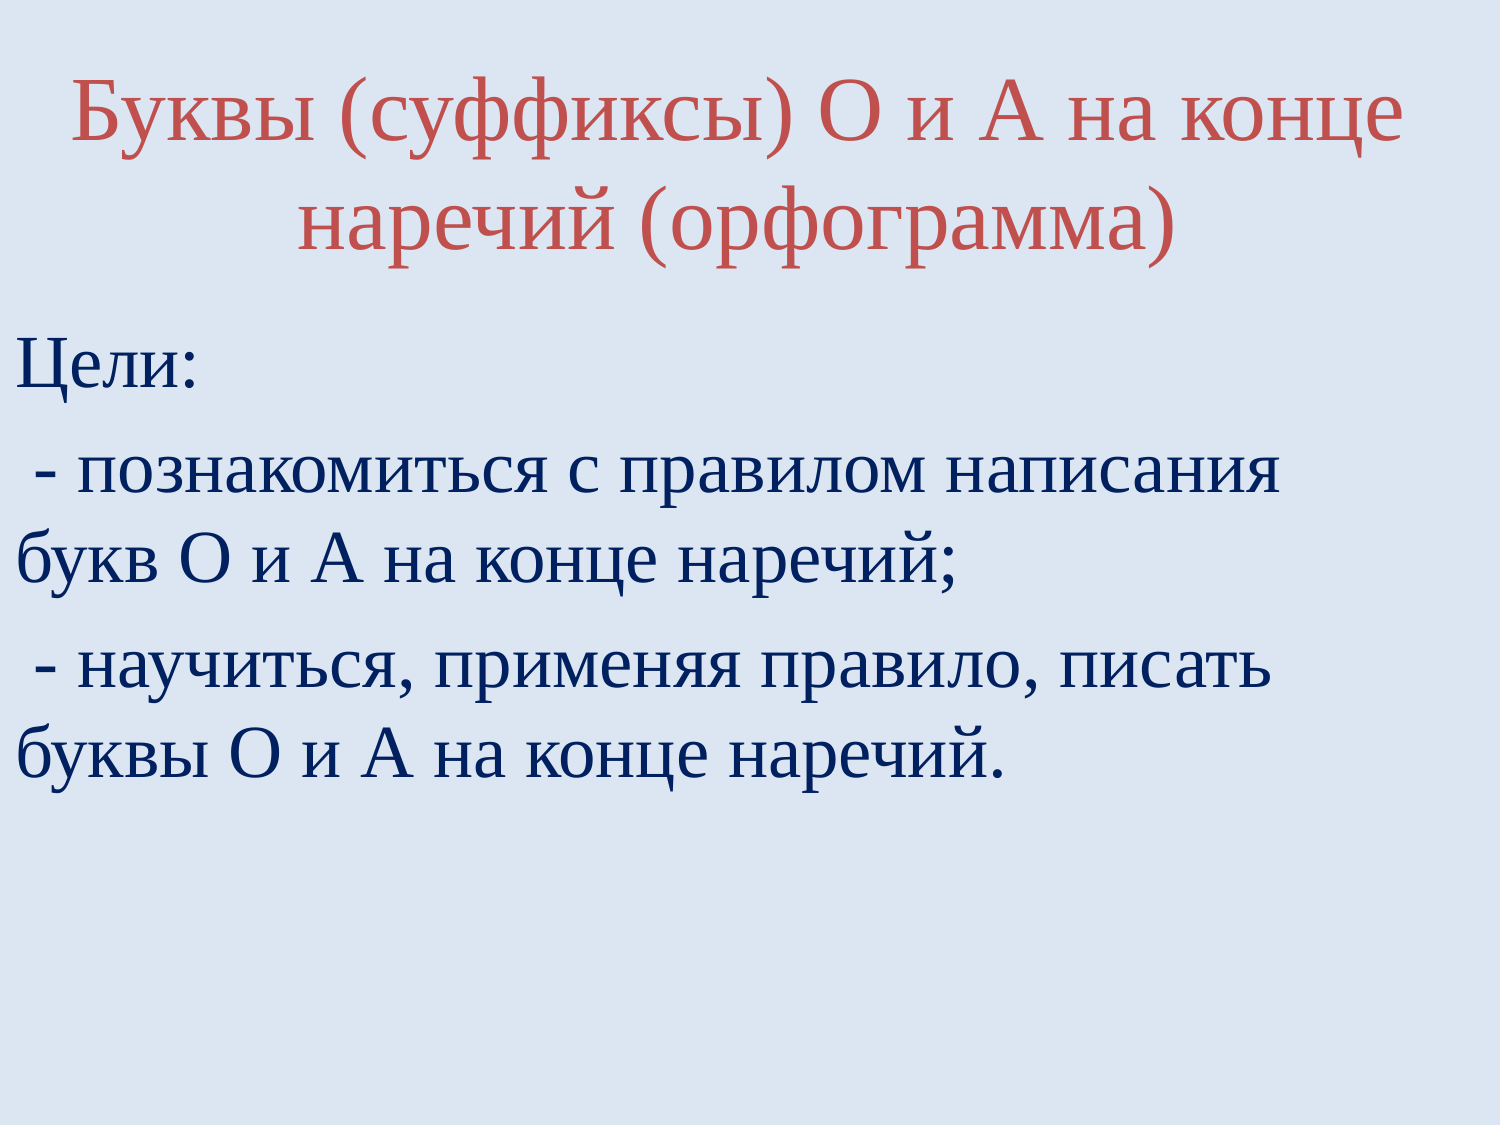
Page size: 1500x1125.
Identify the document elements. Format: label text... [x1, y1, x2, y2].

subtitle Цели: - познакомиться с правилом написания букв О и А на конце наречий; - научиться, применяя правило, писать буквы О и А на конце наречий. [0, 304, 1500, 1125]
title Буквы (суффиксы) О и А на конце наречий (орфограмма) [0, 0, 1500, 304]
